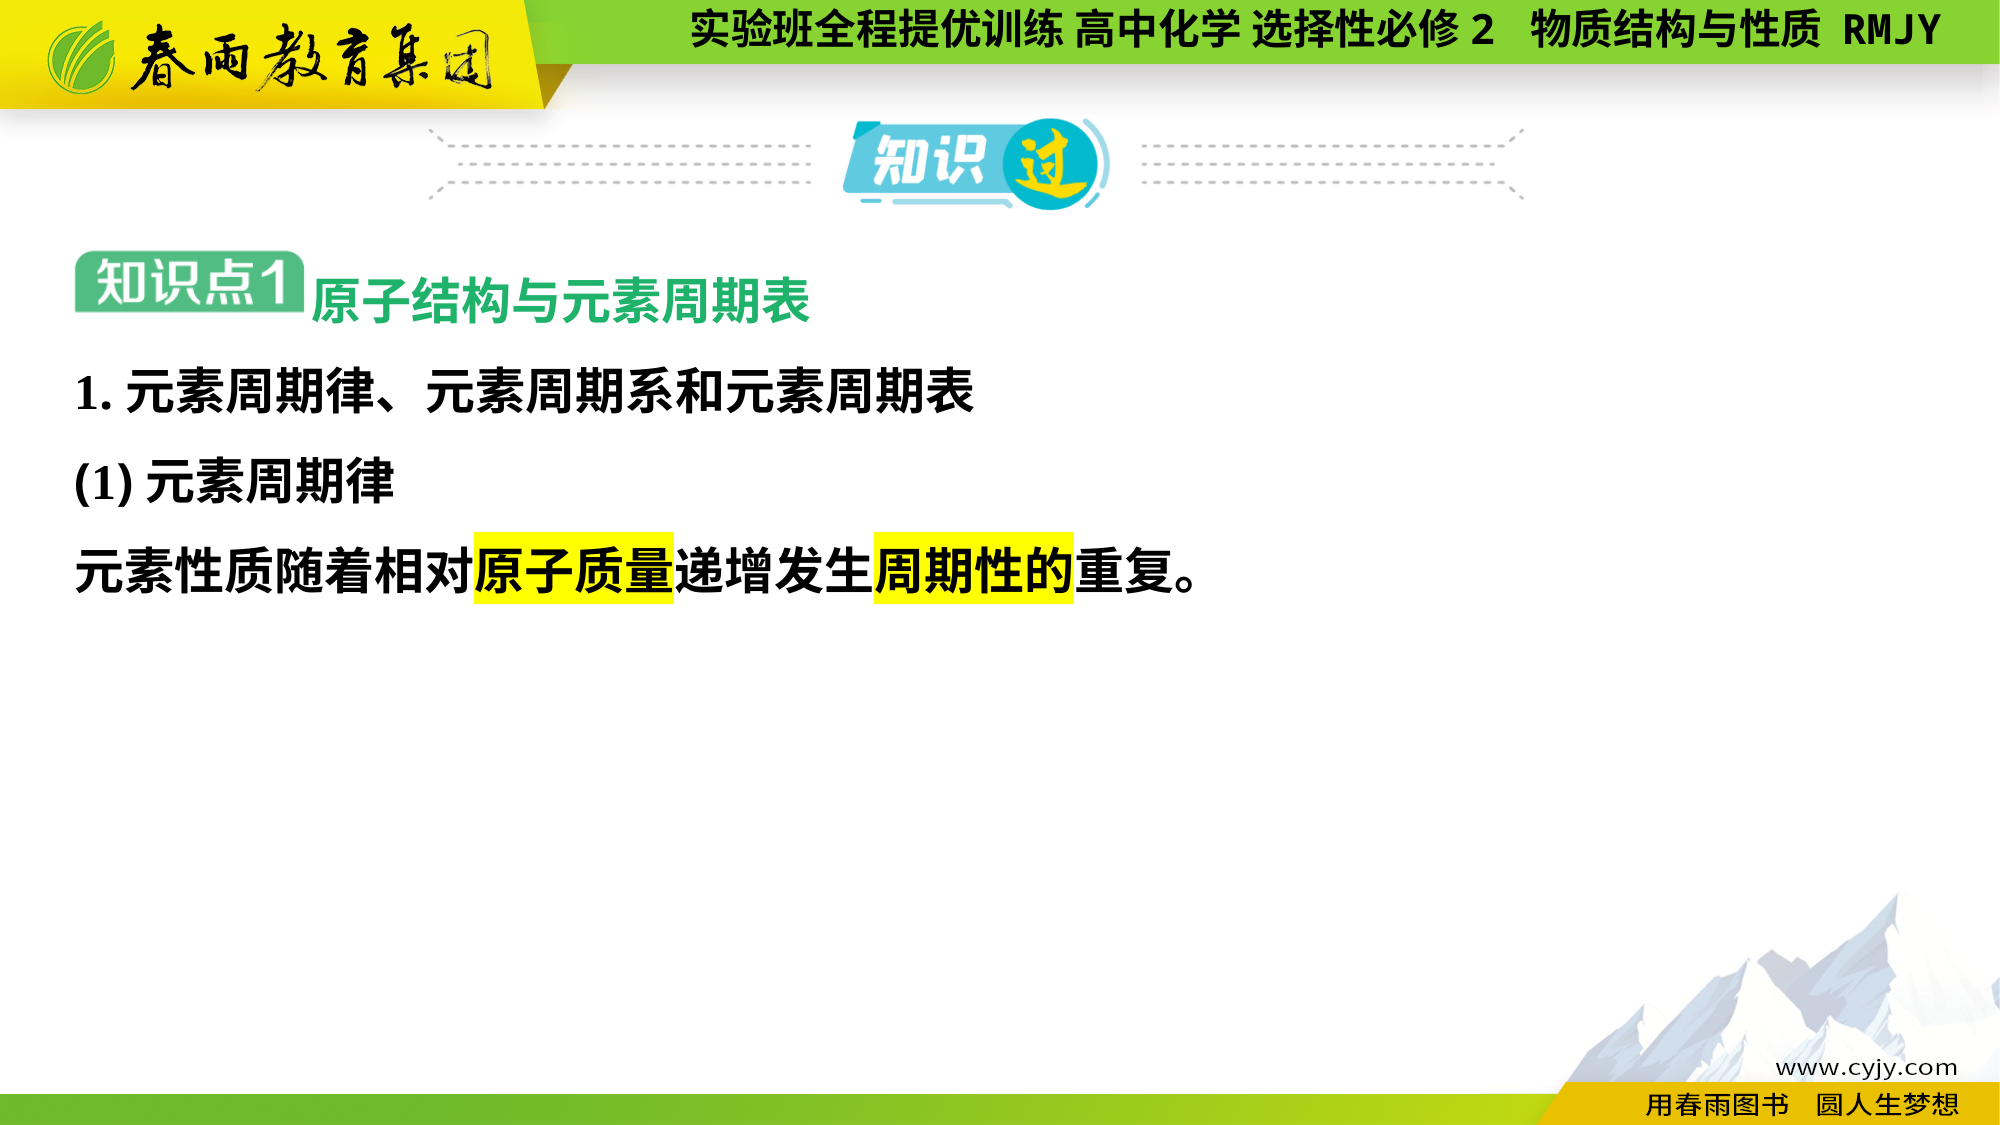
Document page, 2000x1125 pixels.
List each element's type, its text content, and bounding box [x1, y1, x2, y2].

picture [0, 0, 2000, 1125]
list 原子结构与元素周期表 1.元素周期律、元素周期系和元素周期表 (1)元素周期律 元素性质随着相对原子质量递增发生周期性的重复。 [59, 232, 1944, 600]
